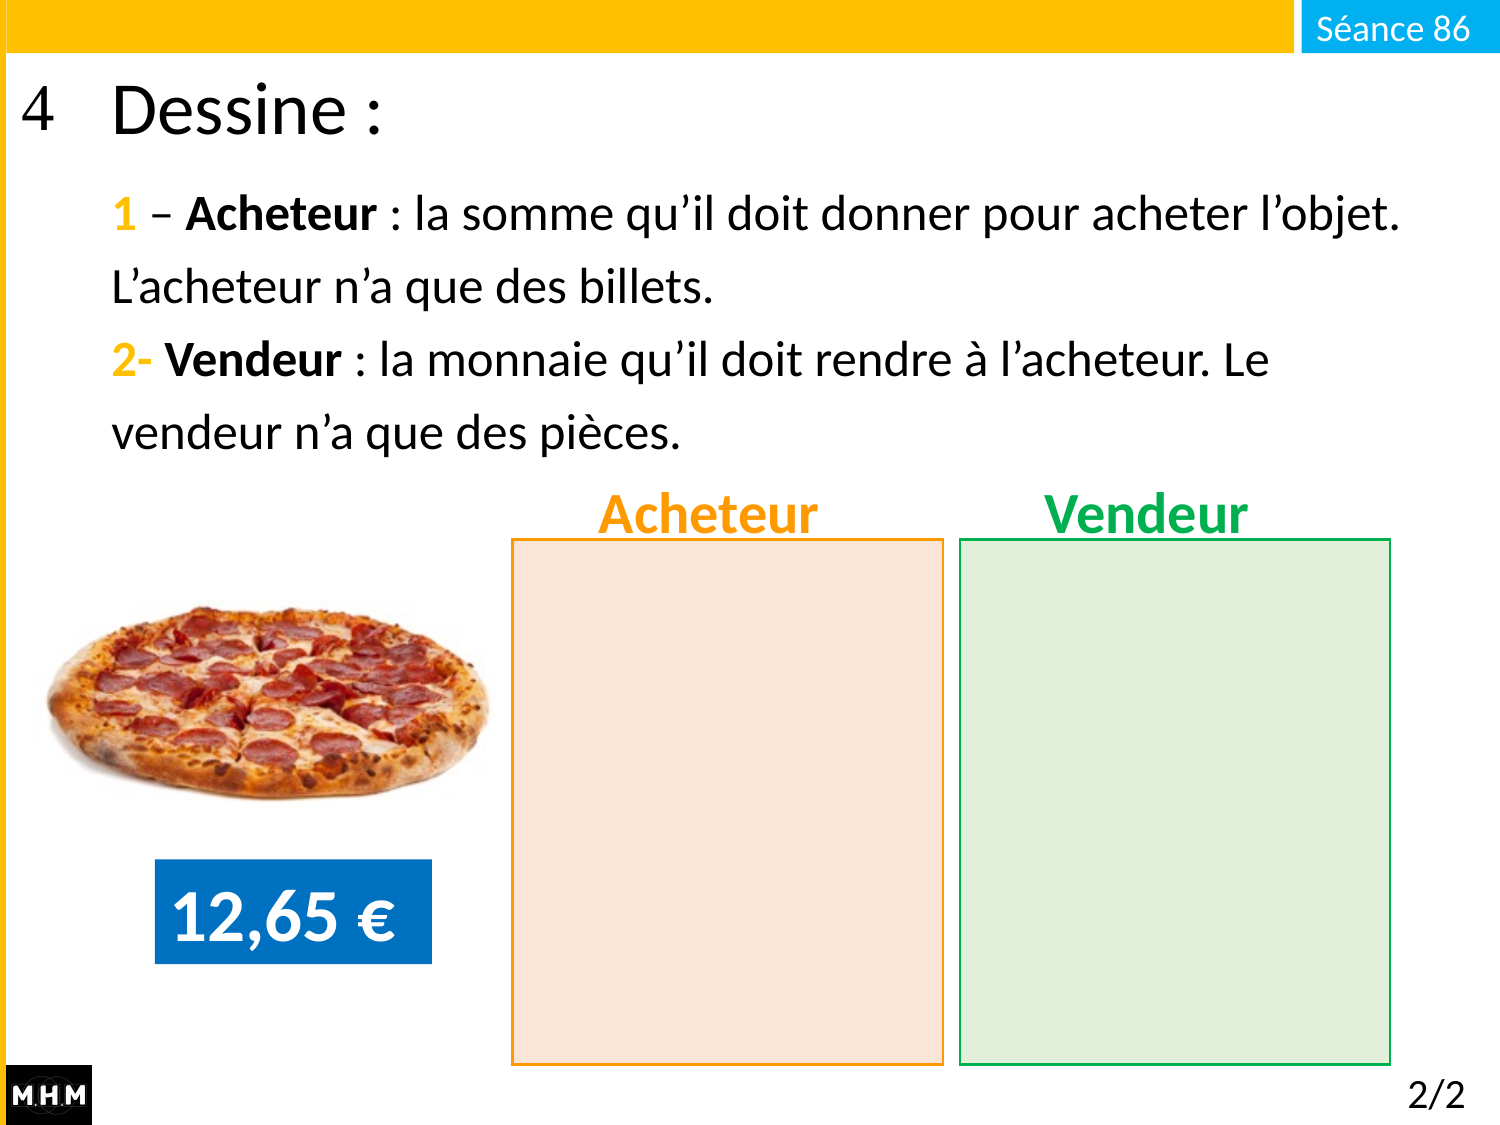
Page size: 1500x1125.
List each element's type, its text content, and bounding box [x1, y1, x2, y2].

picture [6, 1065, 92, 1125]
text_box Acheteur [583, 454, 1029, 554]
text_box [511, 538, 944, 1066]
text_box 12,65 € [154, 859, 432, 965]
text_box [959, 554, 1391, 1066]
text_box Vendeur [1029, 454, 1500, 554]
title Dessine : [96, 60, 1391, 159]
list 2/2 [1373, 1064, 1500, 1125]
picture [35, 600, 496, 810]
text_box 1 – Acheteur : la somme qu’il doit donner pour acheter l’objet. L’acheteur n’a que des billets. 2- Vendeur : la monnaie qu’il doit rendre à l’acheteur. Le vendeur n’a que des pièces. [96, 159, 1434, 468]
